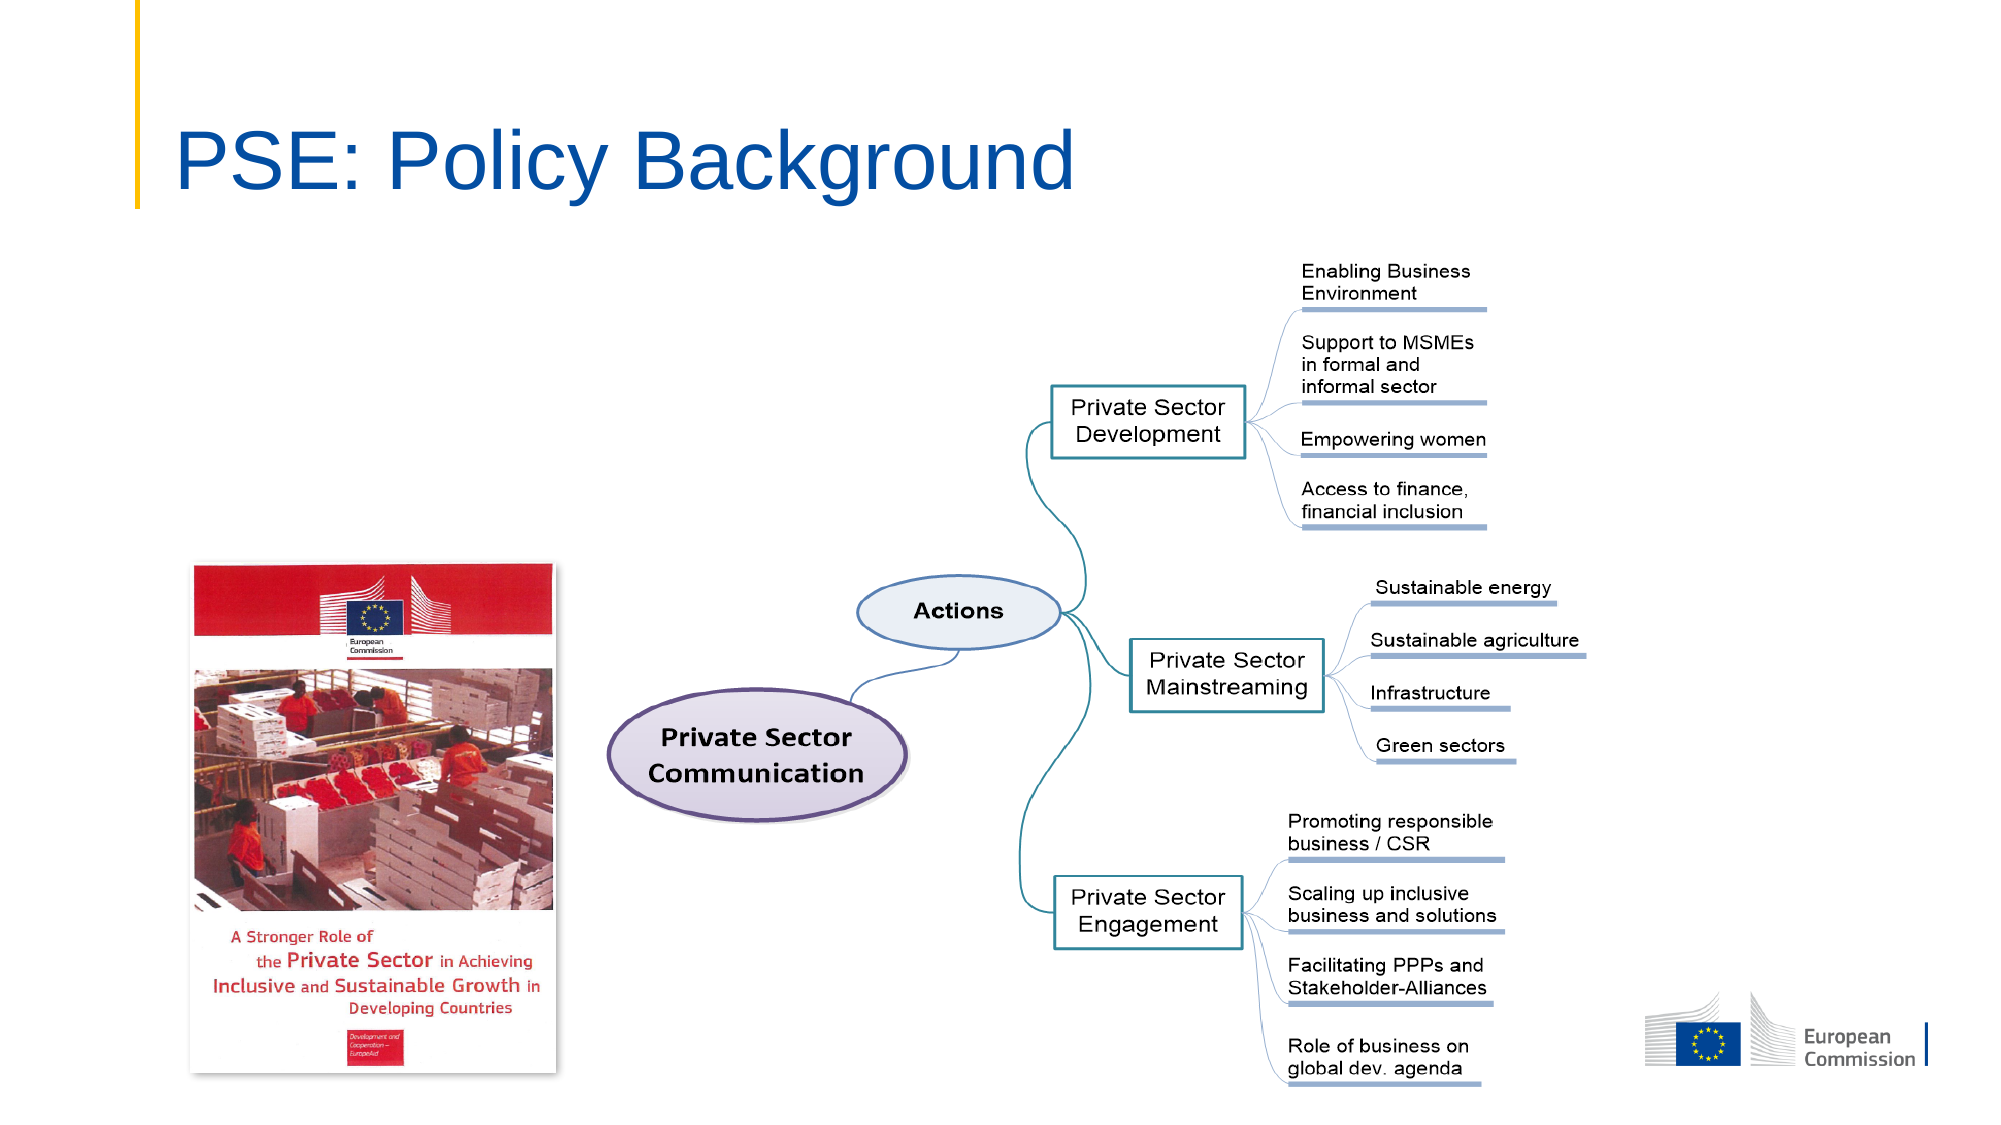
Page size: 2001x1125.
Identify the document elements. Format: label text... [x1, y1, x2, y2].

title PSE: Policy Background [159, 79, 1885, 208]
picture [1645, 991, 1928, 1066]
picture [190, 562, 556, 1073]
picture [606, 258, 1591, 1087]
